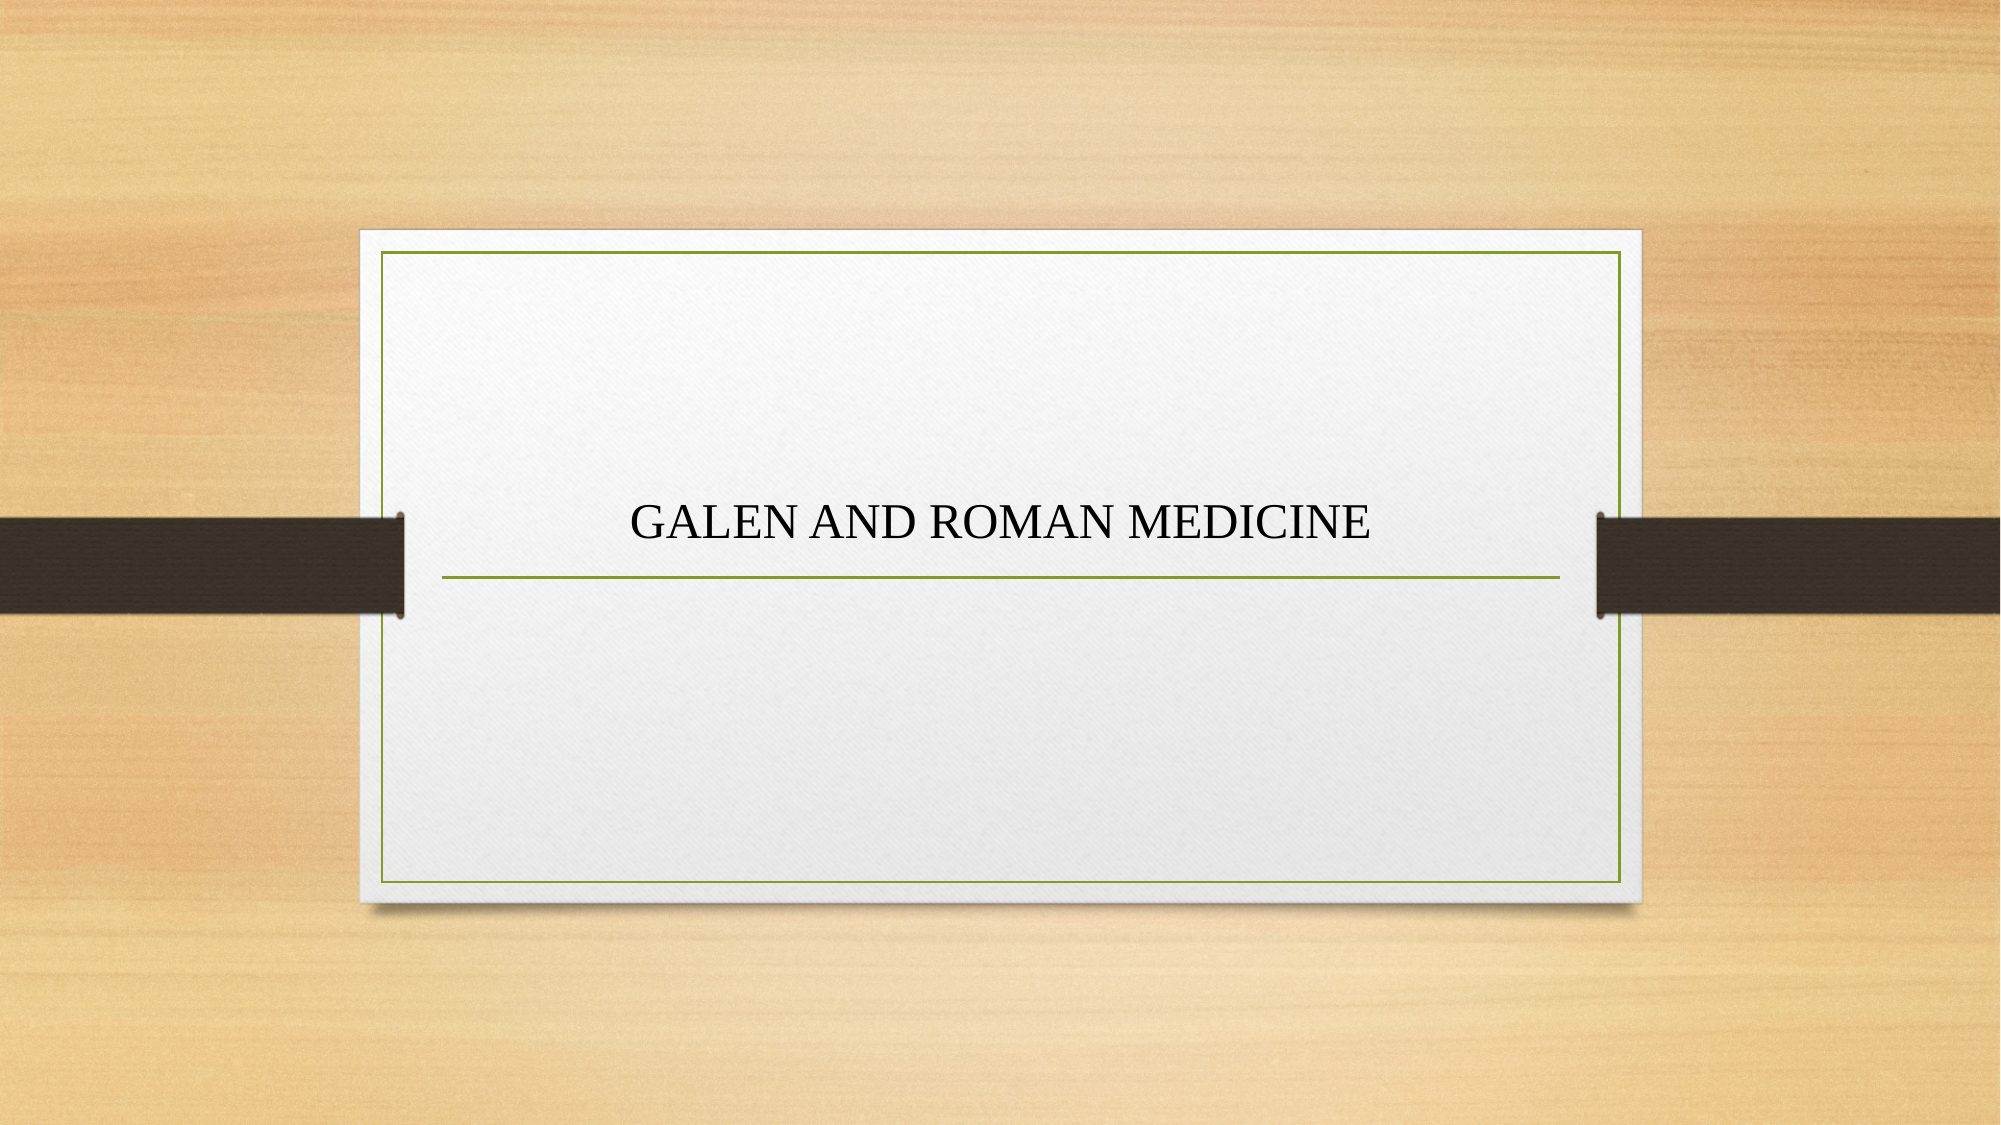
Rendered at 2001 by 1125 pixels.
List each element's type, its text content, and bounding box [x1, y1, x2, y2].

title GALEN AND ROMAN MEDICINE [441, 306, 1560, 556]
picture [0, 0, 2001, 1125]
